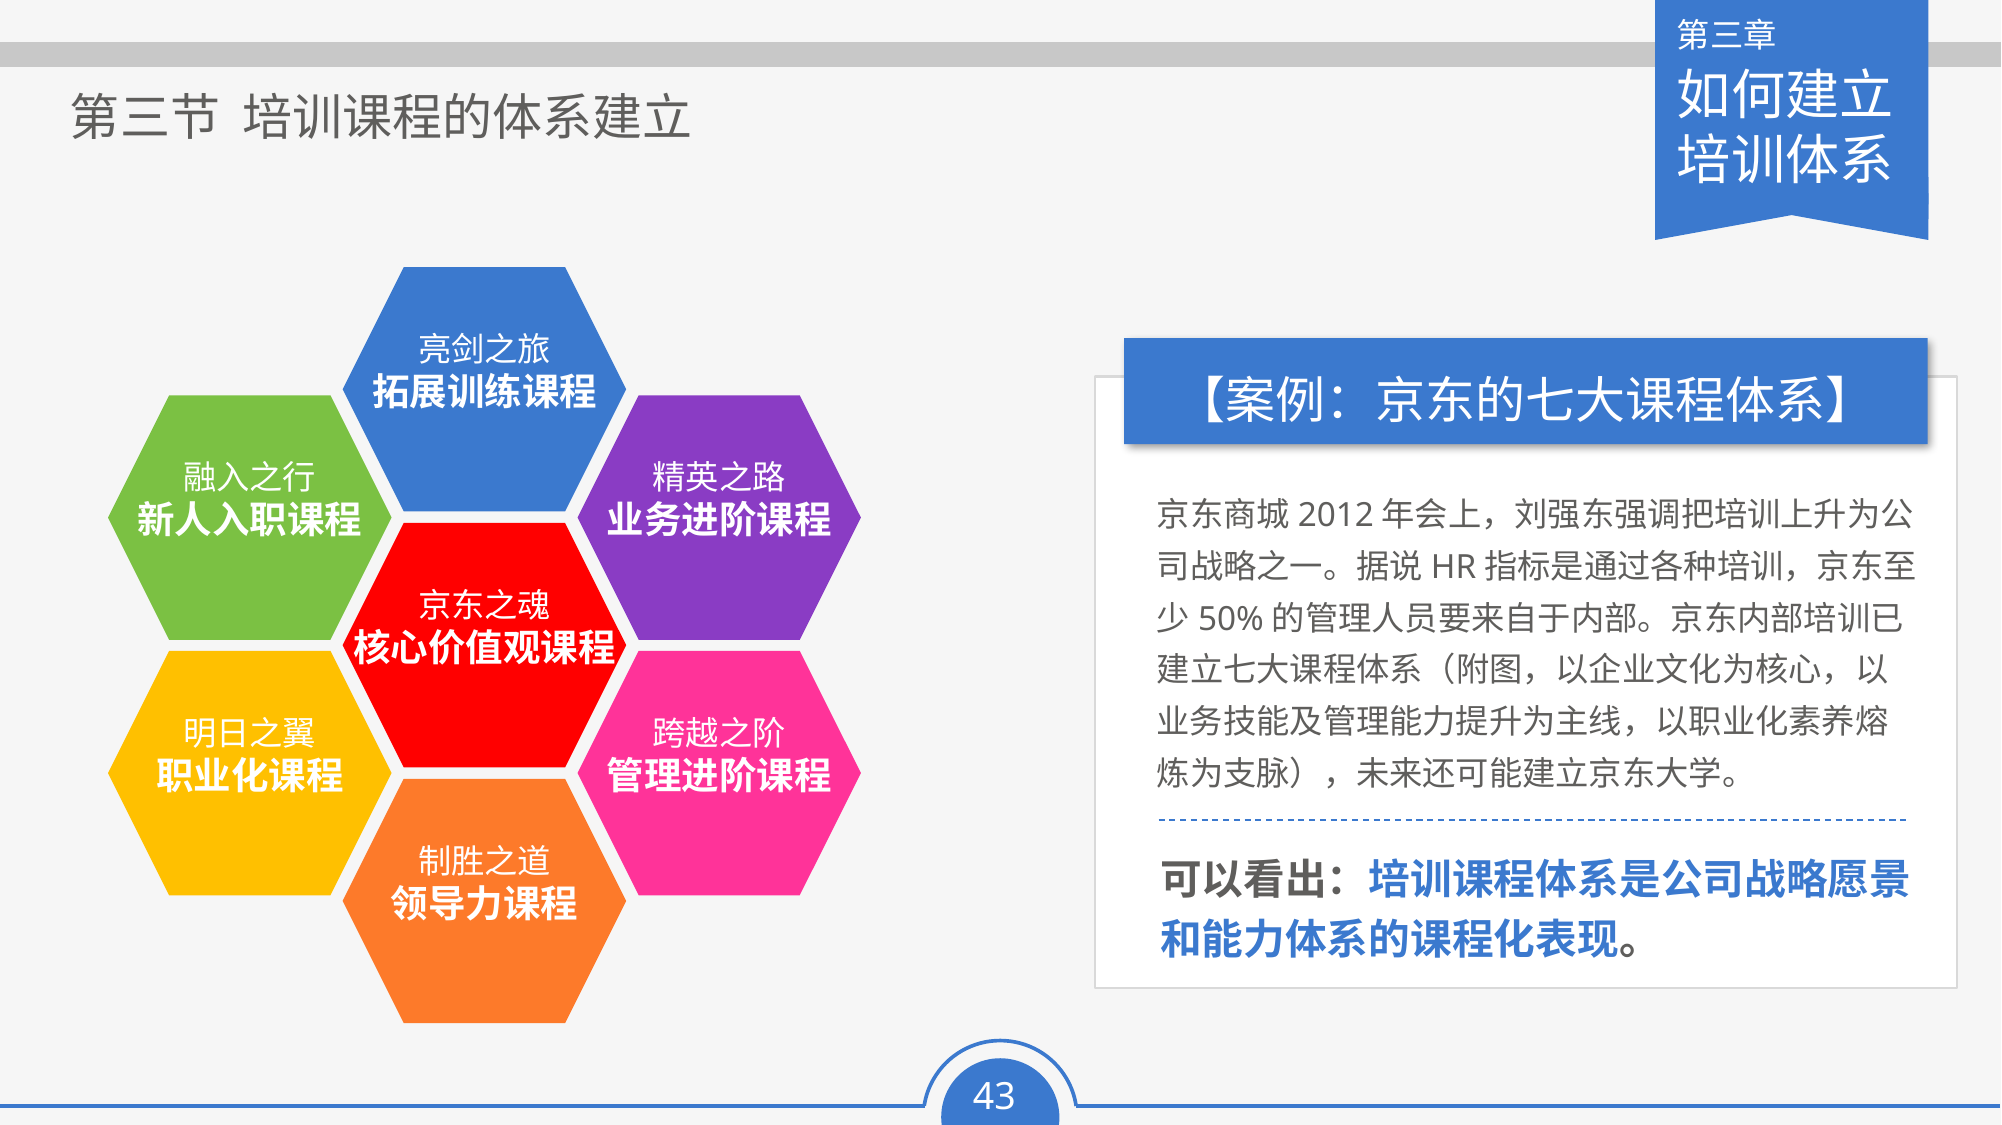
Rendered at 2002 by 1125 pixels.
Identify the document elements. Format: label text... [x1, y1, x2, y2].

text_box 京东商城2012年会上，刘强东强调把培训上升为公司战略之一。据说HR指标是通过各种培训，京东至少50%的管理人员要来自于内部。京东内部培训已建立七大课程体系（附图，以企业文化为核心，以业务技能及管理能力提升为主线，以职业化素养熔炼为支脉），未来还可能建立京东大学。 [1142, 473, 1934, 800]
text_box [630, 650, 868, 896]
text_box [335, 778, 634, 1024]
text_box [335, 522, 634, 768]
text_box 第三节 培训课程的体系建立 [55, 78, 871, 153]
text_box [101, 650, 399, 896]
text_box 【案例：京东的七大课程体系】 [1122, 336, 1930, 446]
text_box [570, 395, 868, 641]
text_box [1093, 374, 1959, 990]
text_box 可以看出：培训课程体系是公司战略愿景和能力体系的课程化表现。 [1145, 835, 1931, 970]
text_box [335, 266, 634, 512]
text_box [101, 395, 399, 641]
